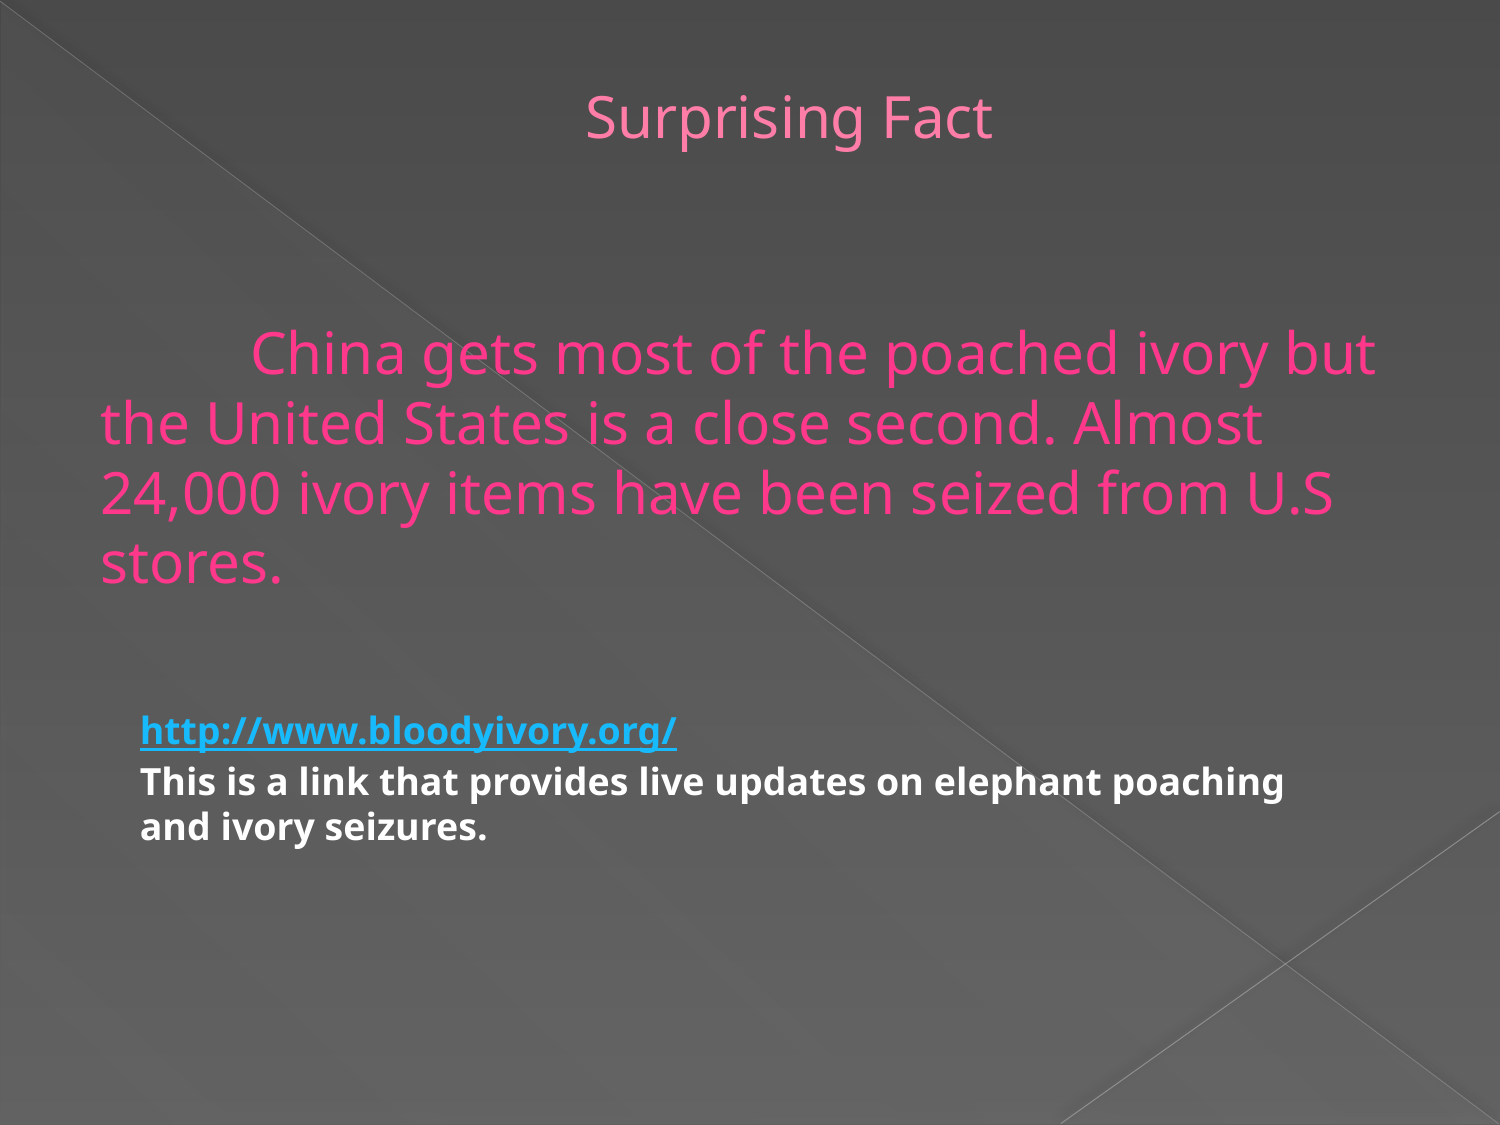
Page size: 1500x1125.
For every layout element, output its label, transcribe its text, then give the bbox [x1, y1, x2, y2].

list China gets most of the poached ivory but the United States is a close second. Almost 24,000 ivory items have been seized from U.S stores. [75, 308, 1425, 700]
title Surprising Fact [75, 43, 1425, 188]
text_box http://www.bloodyivory.org/ This is a link that provides live updates on elephant poaching and ivory seizures. [125, 699, 1363, 856]
